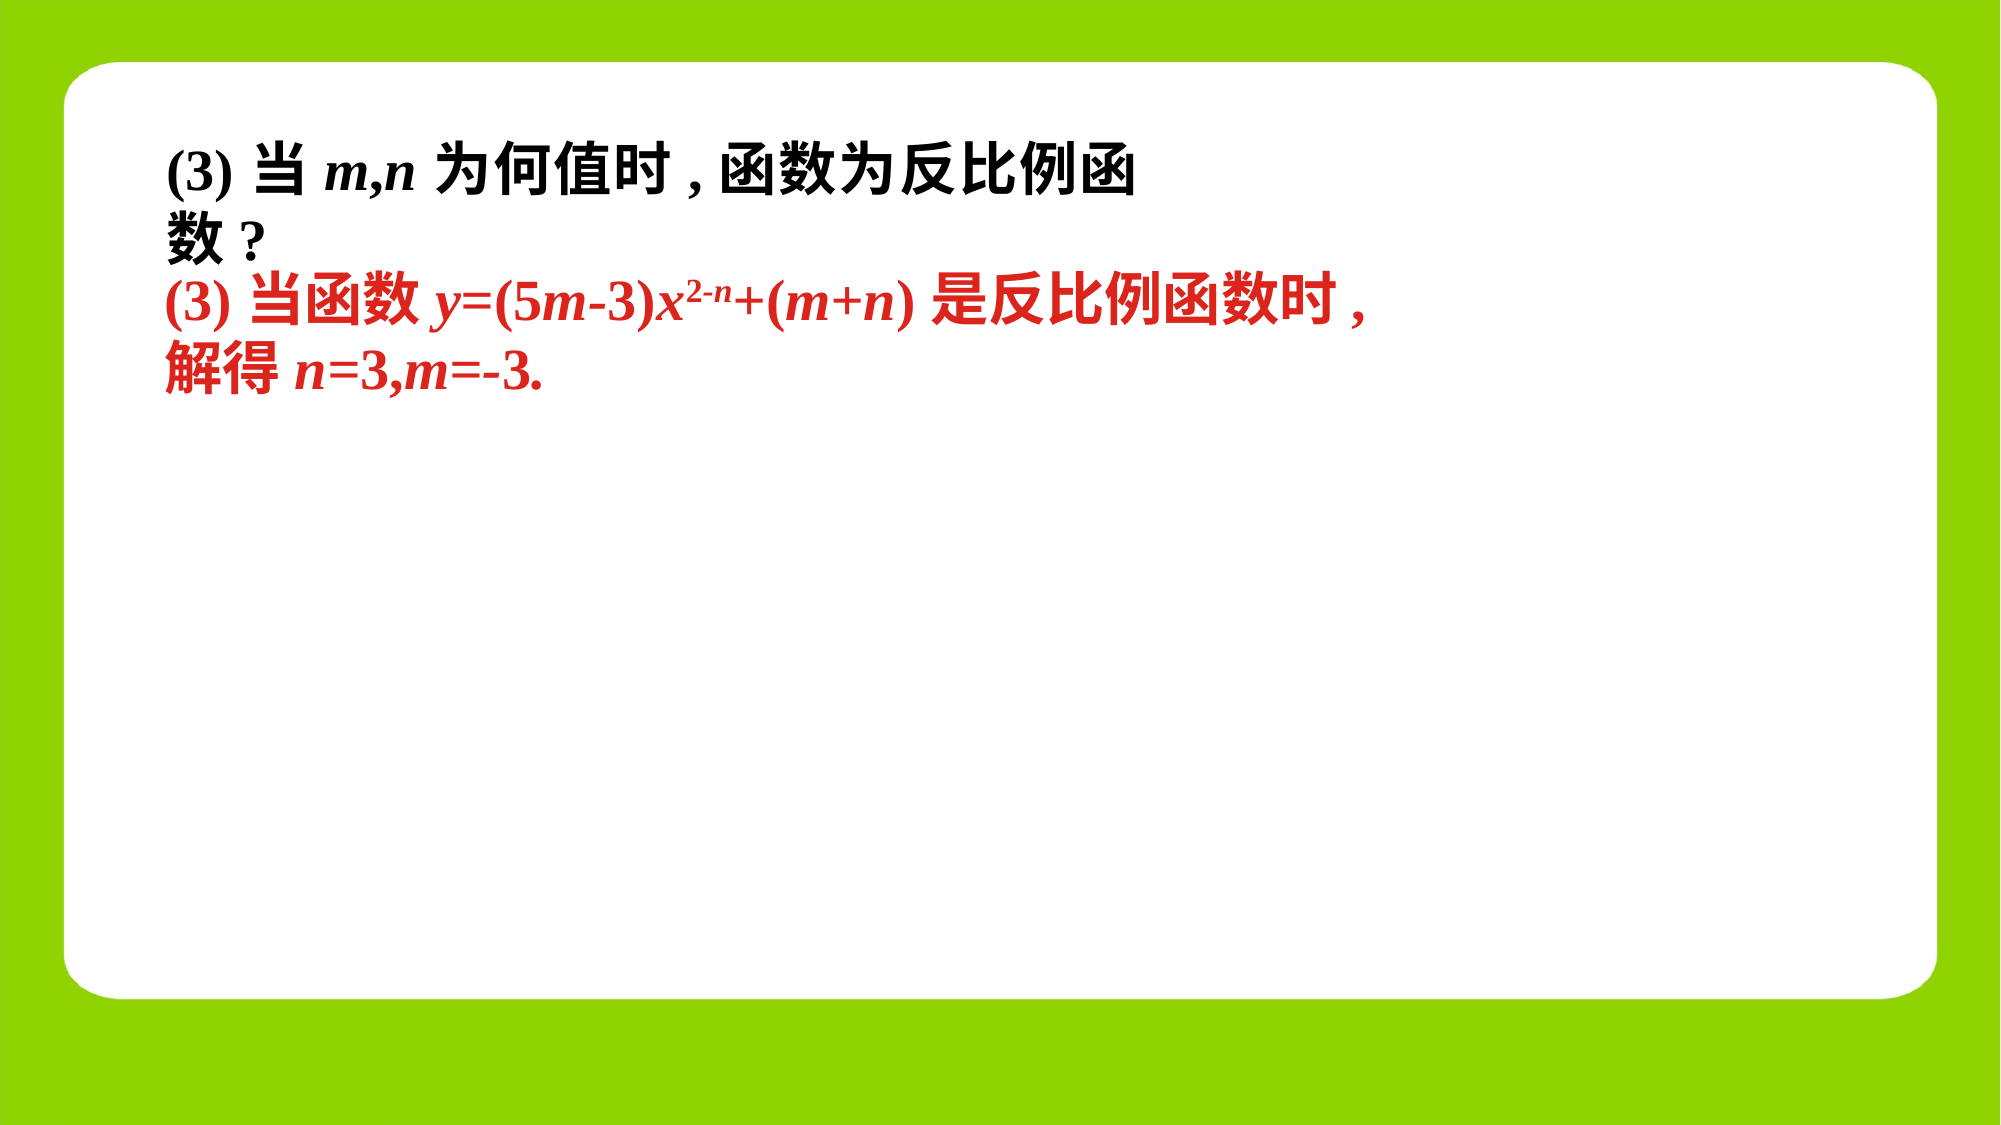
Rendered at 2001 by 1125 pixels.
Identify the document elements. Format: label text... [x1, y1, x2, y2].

picture [0, 0, 2001, 1125]
text_box (3)当m,n为何值时,函数为反比例函数? [151, 124, 1153, 280]
